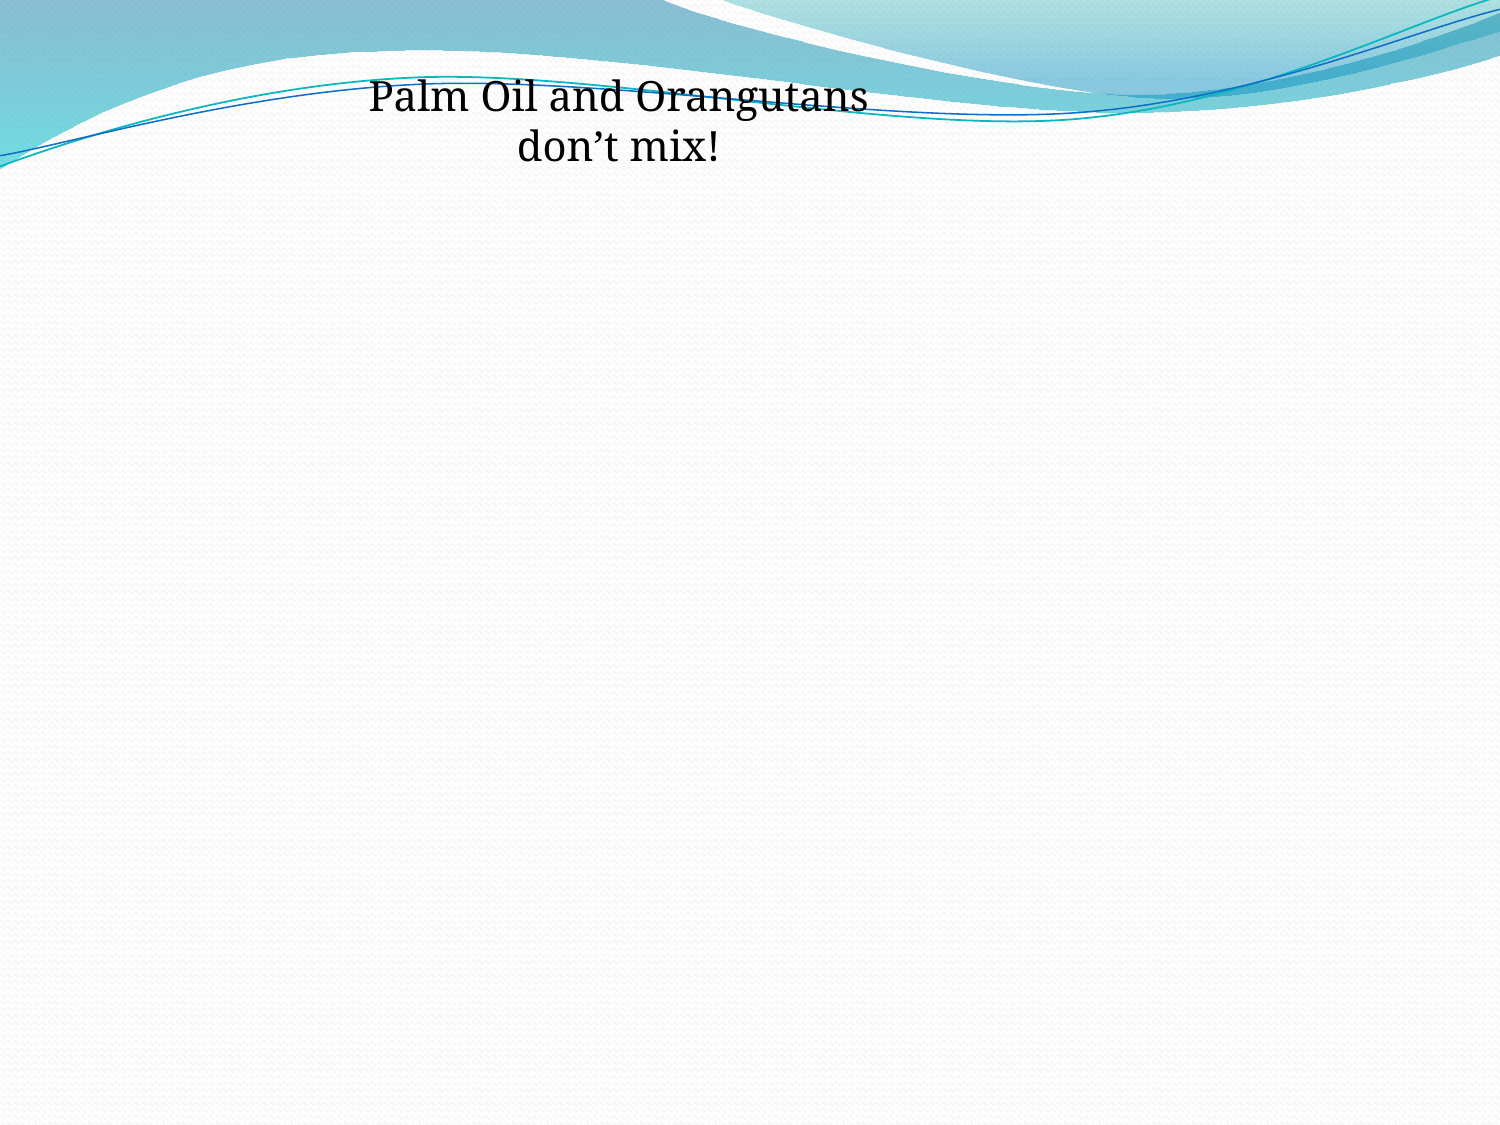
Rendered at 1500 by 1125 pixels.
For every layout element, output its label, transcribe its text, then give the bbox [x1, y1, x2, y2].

text_box Palm Oil and Orangutans don’t mix! [324, 62, 913, 178]
